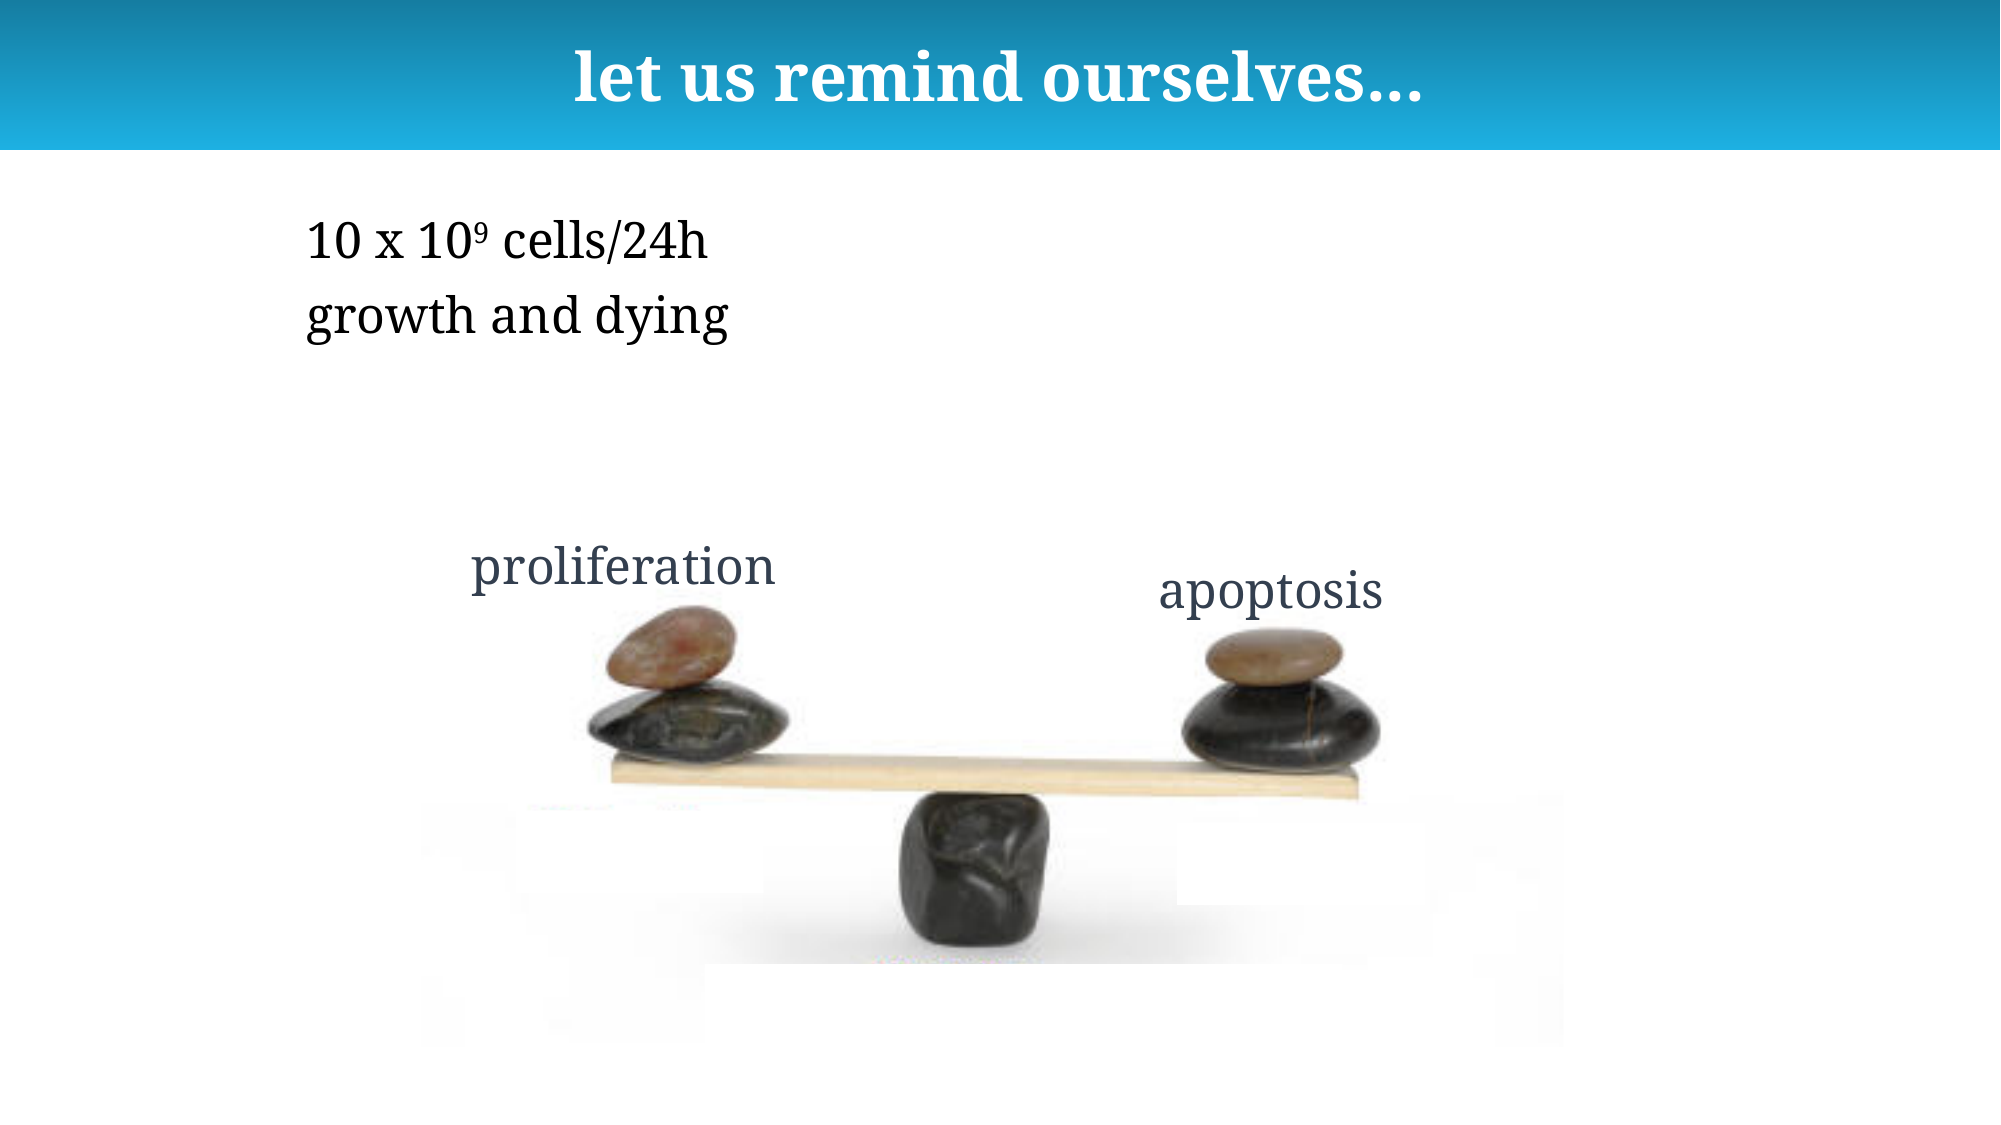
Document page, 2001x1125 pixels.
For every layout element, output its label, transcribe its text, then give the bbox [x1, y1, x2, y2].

text_box let us remind ourselves... [0, 0, 2000, 150]
list 10 х 109 cells/24h growth and dying [291, 208, 837, 386]
picture [421, 418, 1564, 1047]
